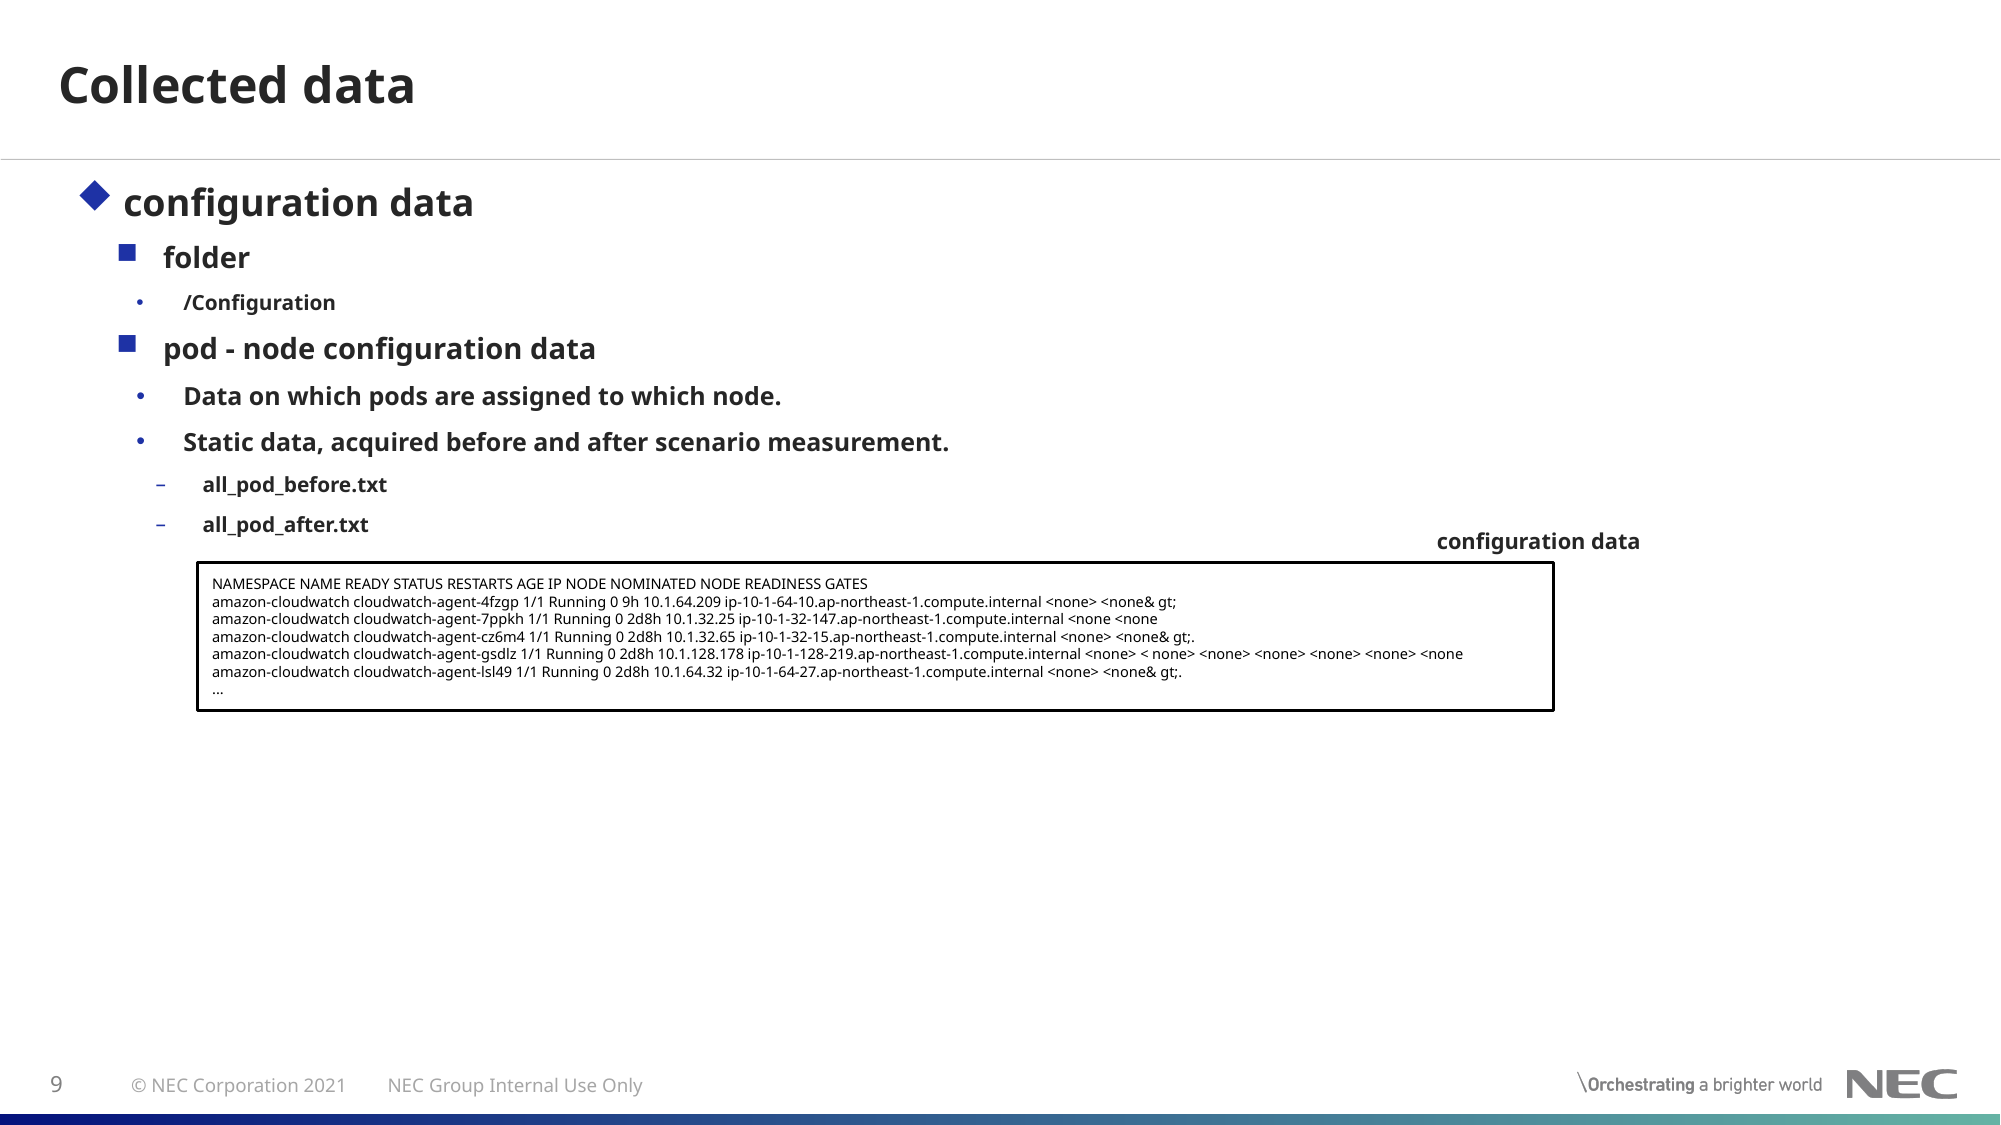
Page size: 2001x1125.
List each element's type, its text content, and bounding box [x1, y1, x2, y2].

text_box configuration data [1422, 520, 1662, 562]
text_box configuration data folder /Configuration pod - node configuration data Data on which pods are assigned to which node. Static data, acquired before and after scenario measurement. all_pod_before.txt all_pod_after.txt [43, 166, 1957, 1012]
text_box NAMESPACE NAME READY STATUS RESTARTS AGE IP NODE NOMINATED NODE READINESS GATES amazon-cloudwatch cloudwatch-agent-4fzgp 1/1 Running 0 9h 10.1.64.209 ip-10-1-64-10.ap-northeast-1.compute.internal <none> <none& gt; amazon-cloudwatch cloudwatch-agent-7ppkh 1/1 Running 0 2d8h 10.1.32.25 ip-10-1-32-147.ap-northeast-1.compute.internal <none <none amazon-cloudwatch cloudwatch-agent-cz6m4 1/1 Running 0 2d8h 10.1.32.65 ip-10-1-32-15.ap-northeast-1.compute.internal <none> <none& gt;. amazon-cloudwatch cloudwatch-agent-gsdlz 1/1 Running 0 2d8h 10.1.128.178 ip-10-1-128-219.ap-northeast-1.compute.internal <none> < none> <none> <none> <none> <none> <none amazon-cloudwatch cloudwatch-agent-lsl49 1/1 Running 0 2d8h 10.1.64.32 ip-10-1-64-27.ap-northeast-1.compute.internal <none> <none& gt;. ... [196, 561, 1555, 712]
title Collected data [43, 33, 1957, 135]
picture [0, 0, 2001, 1125]
